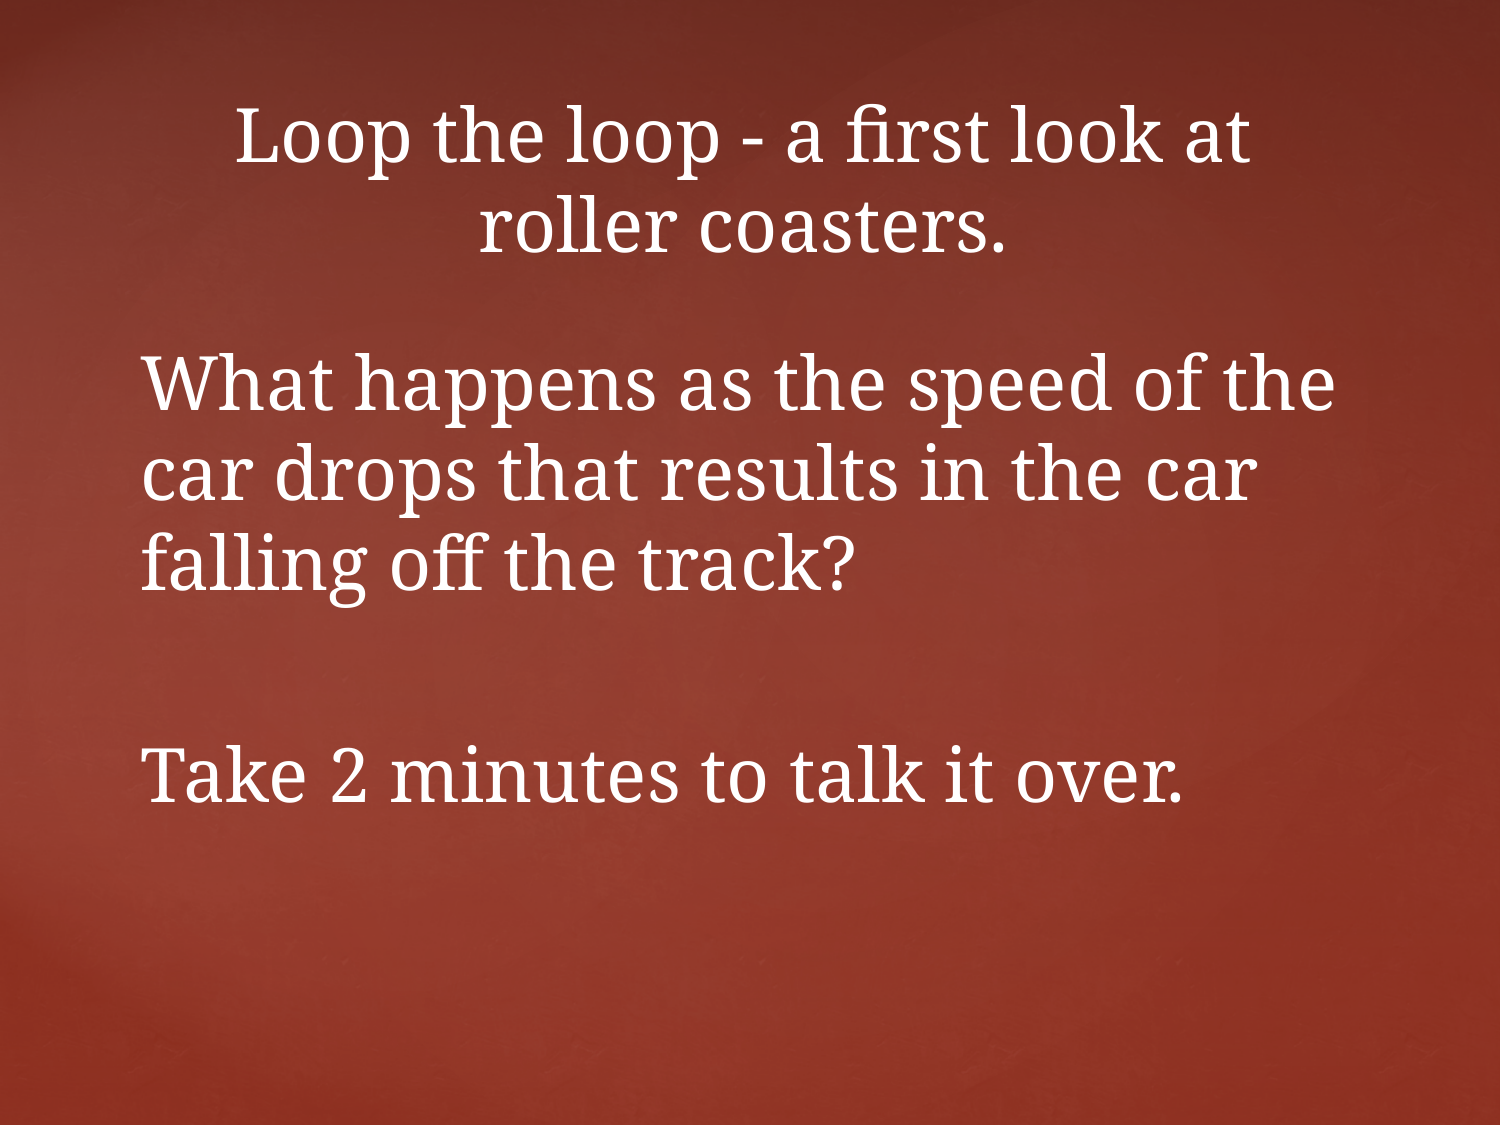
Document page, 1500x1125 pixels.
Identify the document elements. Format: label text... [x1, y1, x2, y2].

text_box What happens as the speed of the car drops that results in the car falling off the track? [125, 304, 1363, 612]
title Loop the loop - a first look at roller coasters. [125, 62, 1363, 275]
text_box Take 2 minutes to talk it over. [125, 612, 1363, 825]
